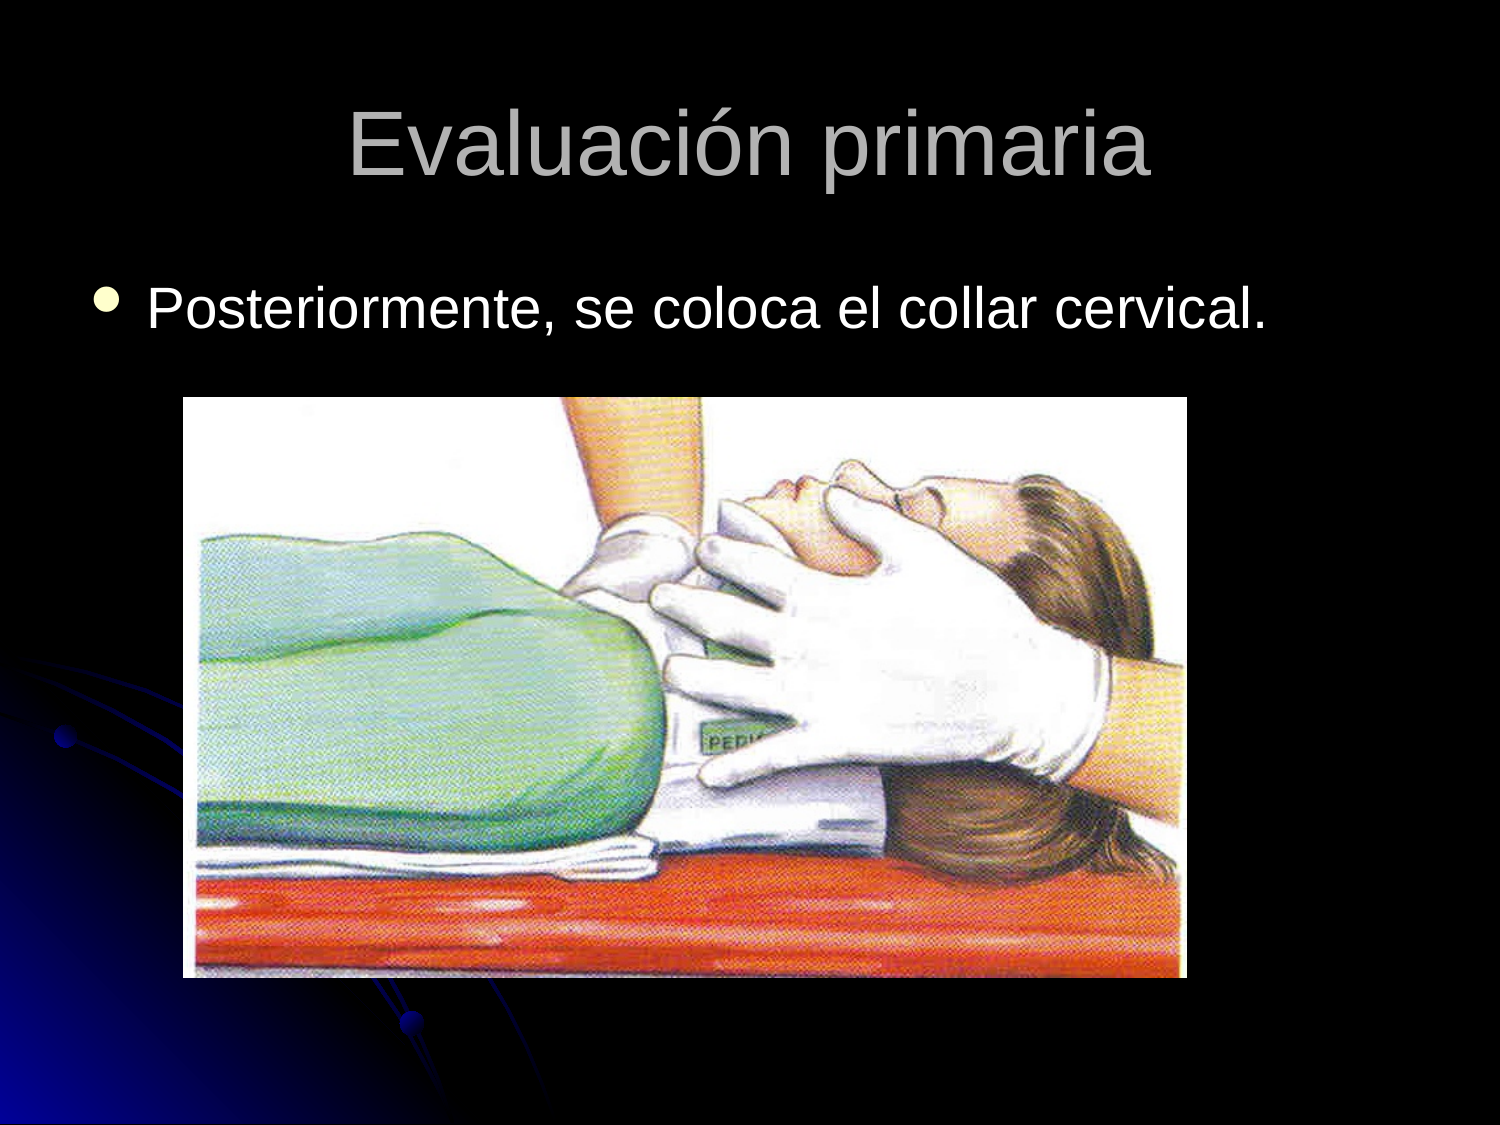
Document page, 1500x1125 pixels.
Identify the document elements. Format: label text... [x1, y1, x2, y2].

title Evaluación primaria [74, 45, 1426, 233]
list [182, 396, 1188, 979]
list Posteriormente, se coloca el collar cervical. [74, 262, 1500, 504]
